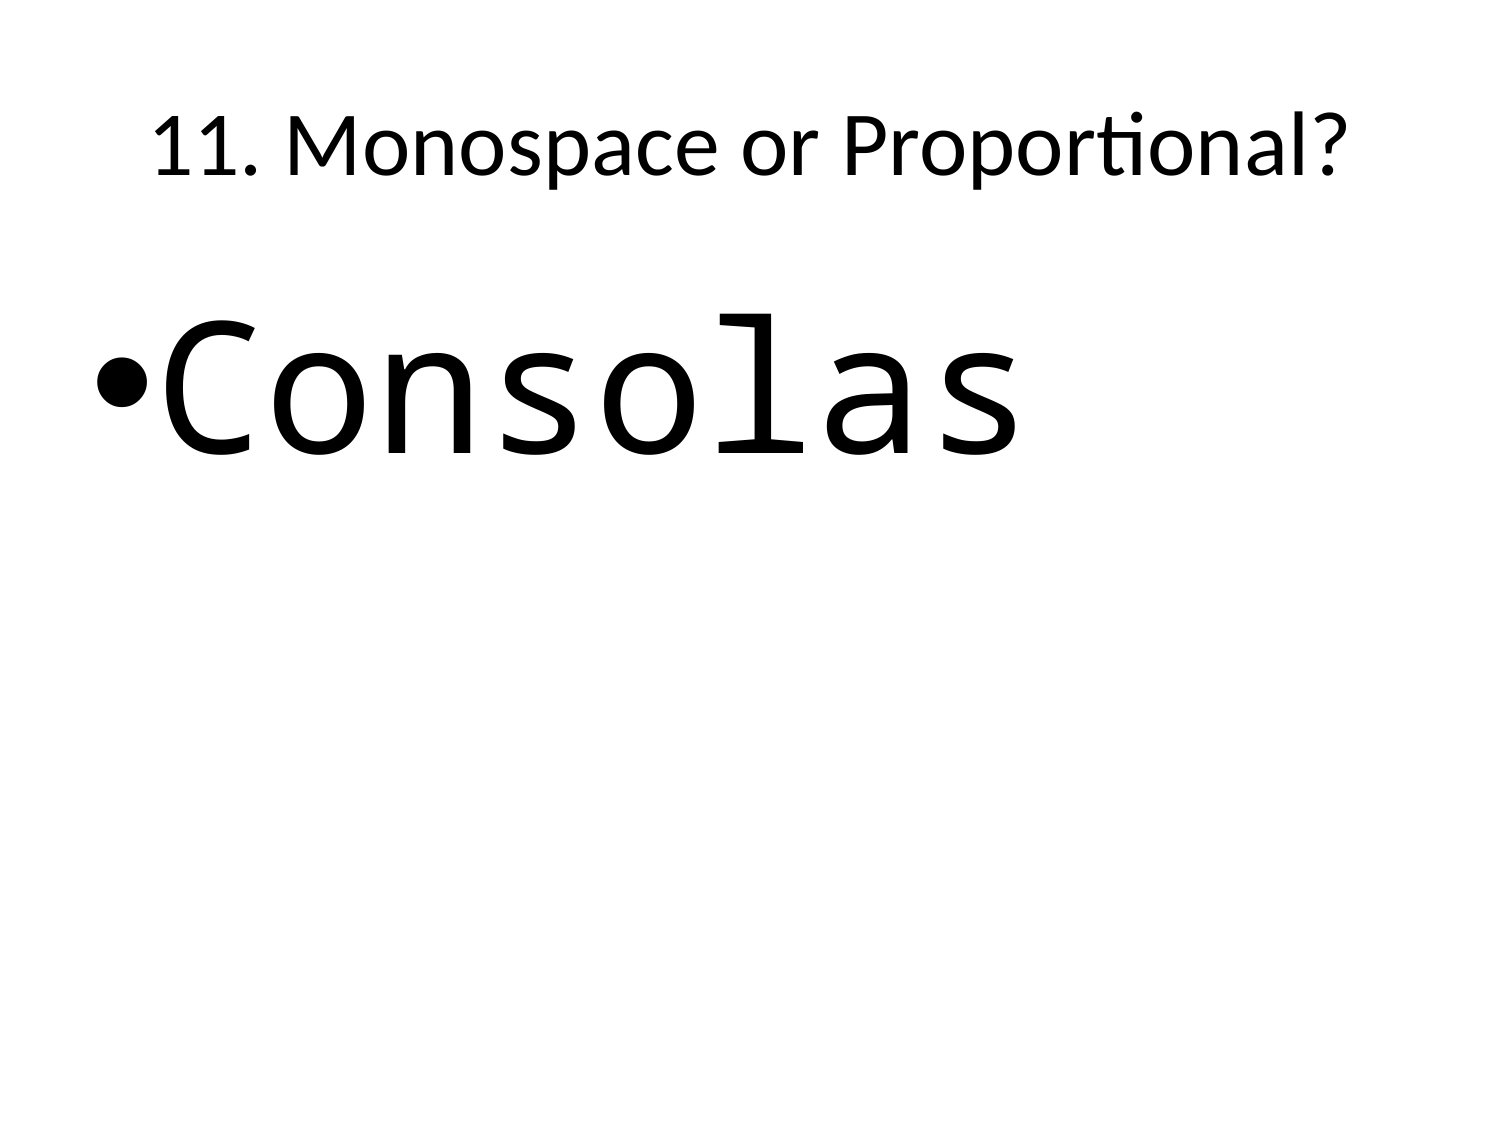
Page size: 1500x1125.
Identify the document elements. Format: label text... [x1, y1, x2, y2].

title 11. Monospace or Proportional? [75, 45, 1425, 233]
list Consolas [75, 262, 1425, 1005]
